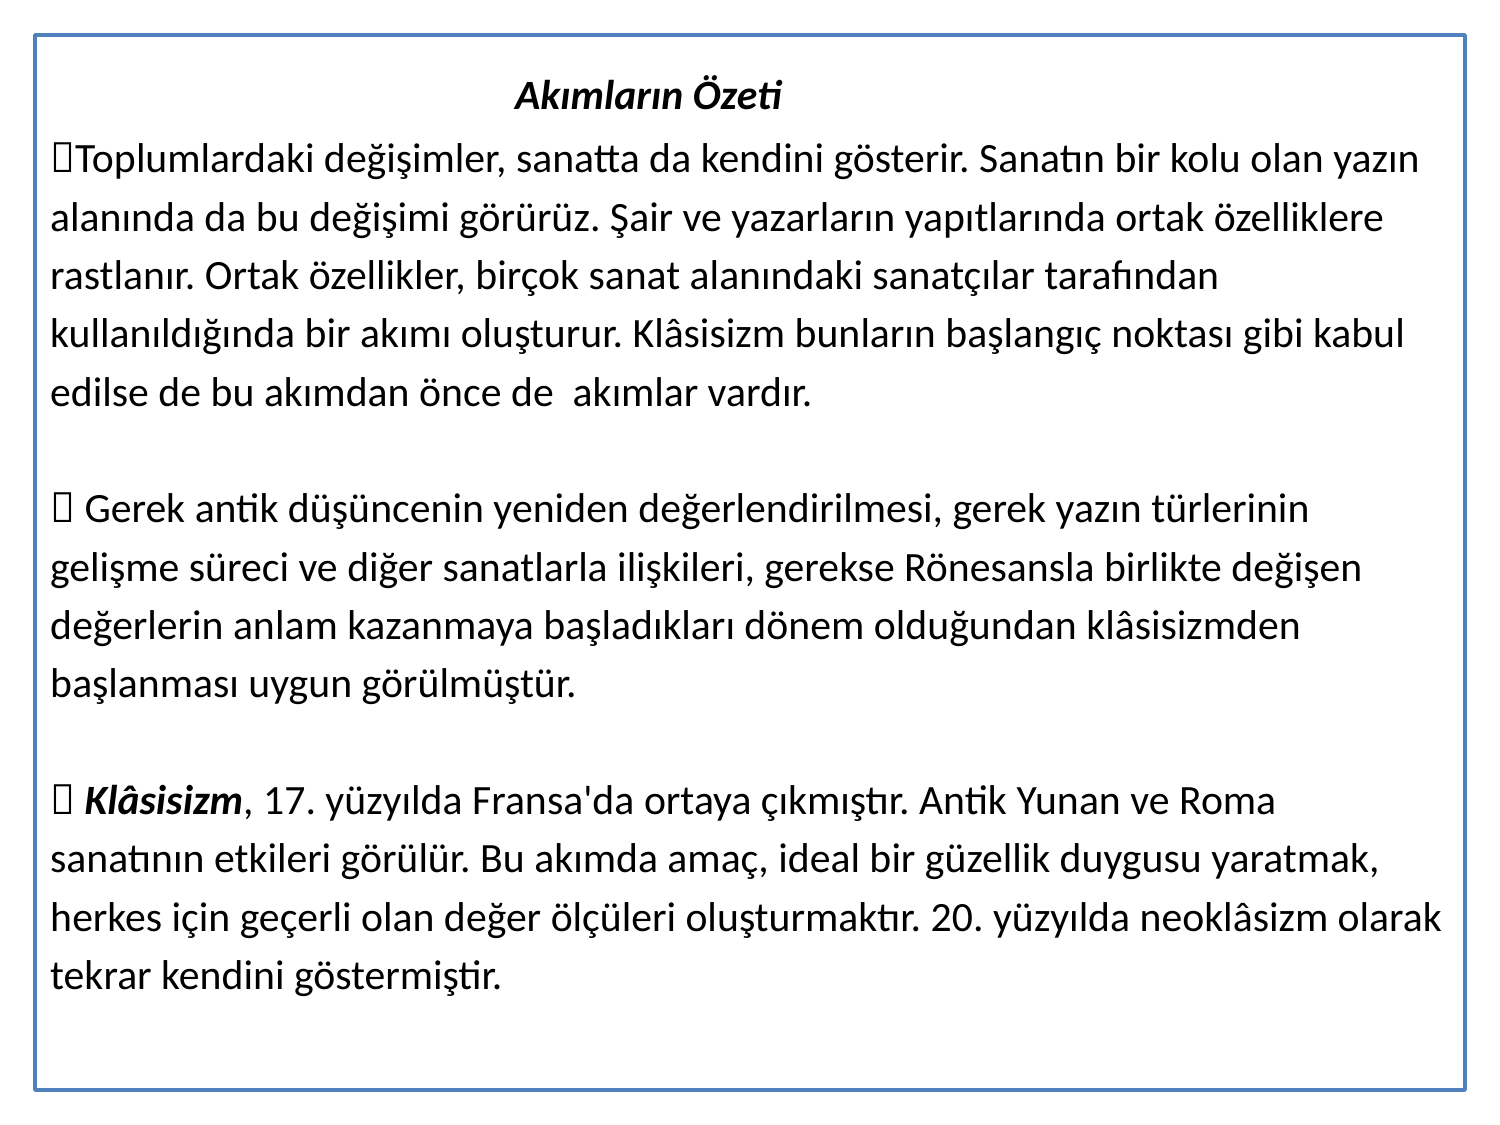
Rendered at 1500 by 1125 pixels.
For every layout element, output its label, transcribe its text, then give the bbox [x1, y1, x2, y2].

list Akımların Özeti Toplumlardaki değişimler, sanatta da kendini gösterir. Sanatın bir kolu olan yazın alanında da bu değişimi görürüz. Şair ve yazarların yapıtlarında ortak özelliklere rastlanır. Ortak özellikler, birçok sanat alanındaki sanatçılar tarafından kullanıldığında bir akımı oluşturur. Klâsisizm bunların başlangıç noktası gibi kabul edilse de bu akımdan önce de akımlar vardır.  Gerek antik düşüncenin yeniden değerlendirilmesi, gerek yazın türlerinin gelişme süreci ve diğer sanatlarla ilişkileri, gerekse Rönesansla birlikte değişen değerlerin anlam kazanmaya başladıkları dönem olduğundan klâsisizmden başlanması uygun görülmüştür.  Klâsisizm, 17. yüzyılda Fransa'da ortaya çıkmıştır. Antik Yunan ve Roma sanatının etkileri görülür. Bu akımda amaç, ideal bir güzellik duygusu yaratmak, herkes için geçerli olan değer ölçüleri oluşturmaktır. 20. yüzyılda neoklâsizm olarak tekrar kendini göstermiştir. [33, 33, 1467, 1092]
